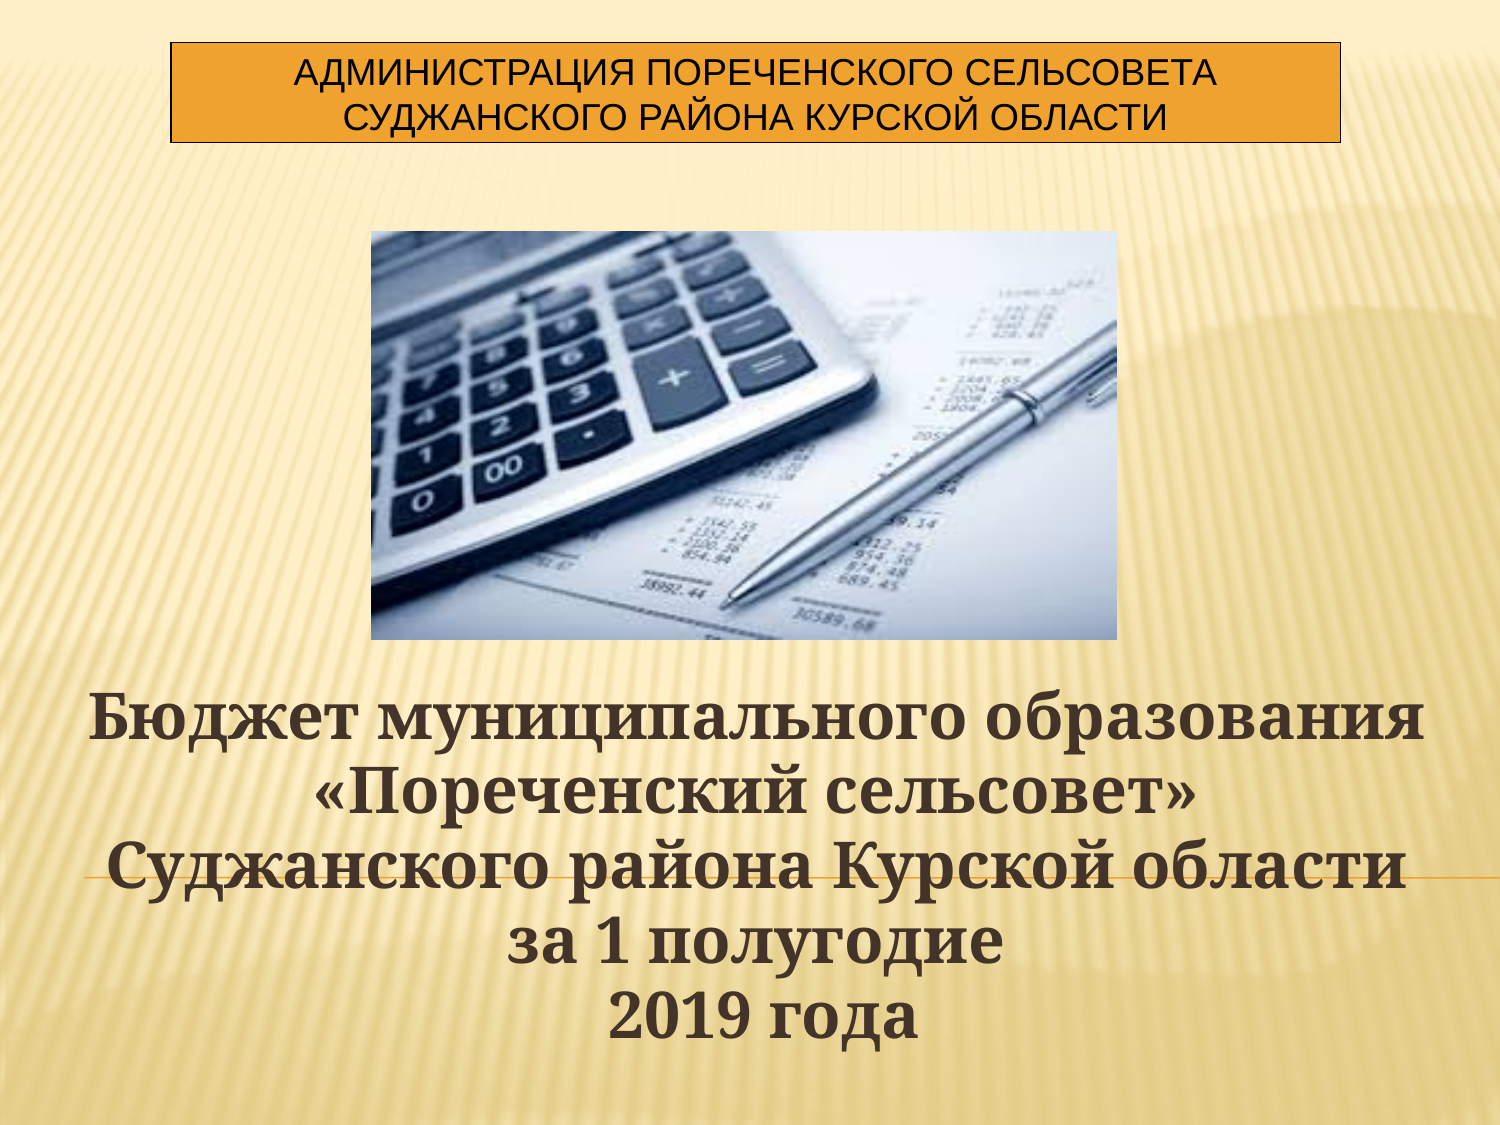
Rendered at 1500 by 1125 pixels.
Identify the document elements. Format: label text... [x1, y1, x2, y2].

subtitle Бюджет муниципального образования «Пореченский сельсовет» Суджанского района Курской области за 1 полугодие 2019 года [40, 679, 1471, 1059]
text_box АДМИНИСТРАЦИЯ ПОРЕЧЕНСКОГО СЕЛЬСОВЕТА СУДЖАНСКОГО РАЙОНА КУРСКОЙ ОБЛАСТИ [171, 42, 1341, 143]
picture [371, 231, 1117, 640]
